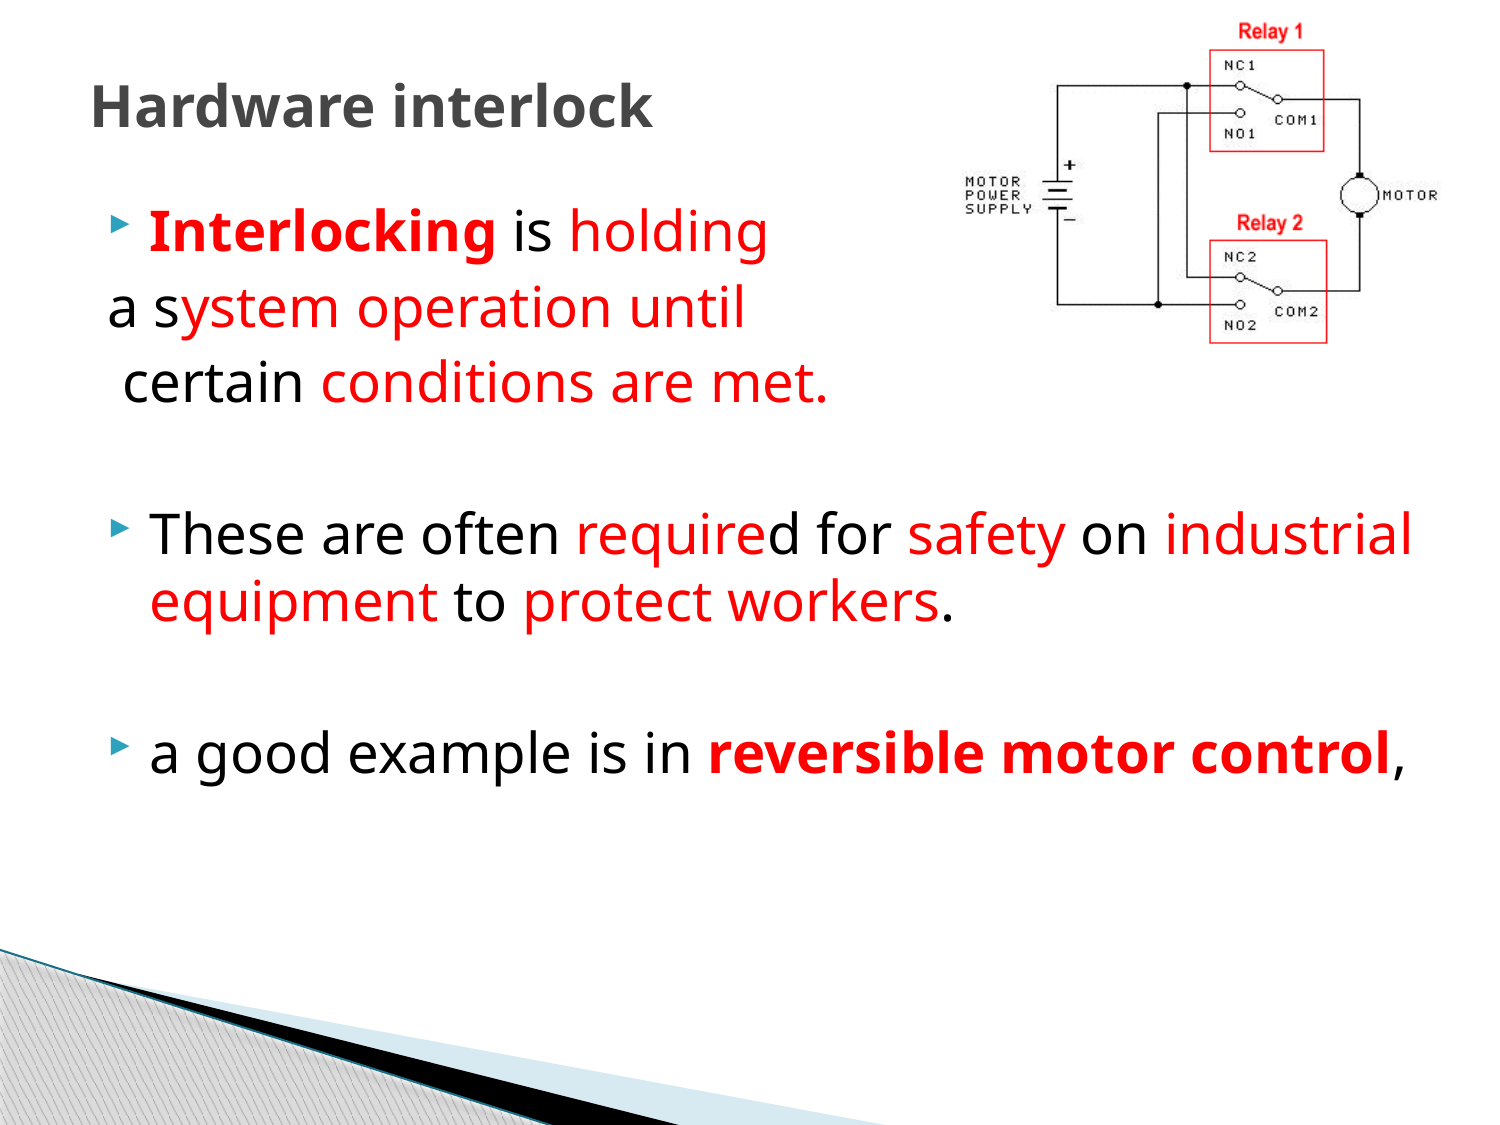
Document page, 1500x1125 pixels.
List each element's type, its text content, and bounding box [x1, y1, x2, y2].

picture [962, 0, 1447, 363]
list Interlocking is holding a system operation until certain conditions are met. These are often required for safety on industrial equipment to protect workers. a good example is in reversible motor control, [75, 187, 1450, 1025]
title Hardware interlock [75, 45, 956, 163]
